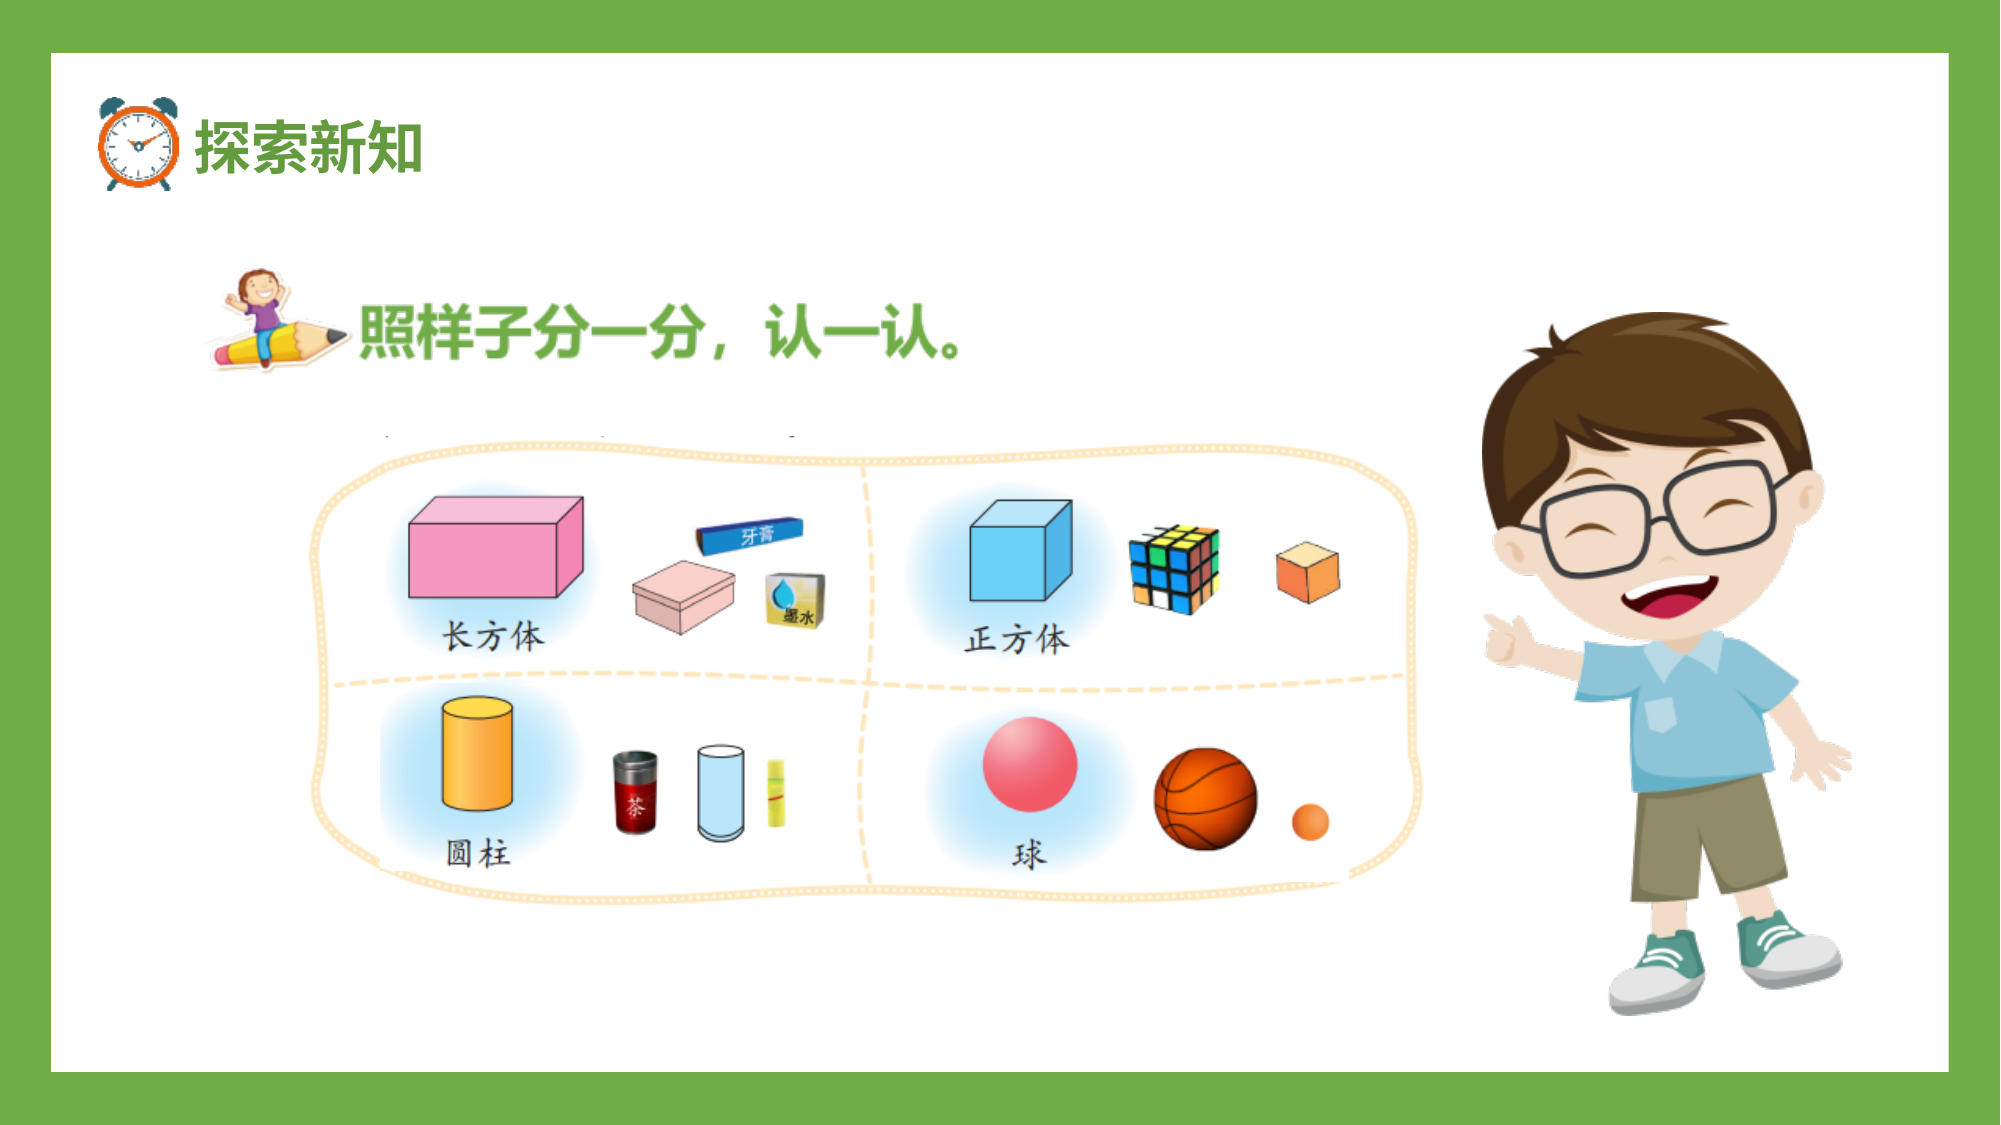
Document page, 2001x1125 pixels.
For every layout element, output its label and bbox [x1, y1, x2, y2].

text_box [97, 97, 554, 191]
picture [299, 436, 1433, 910]
picture [181, 253, 1852, 1016]
